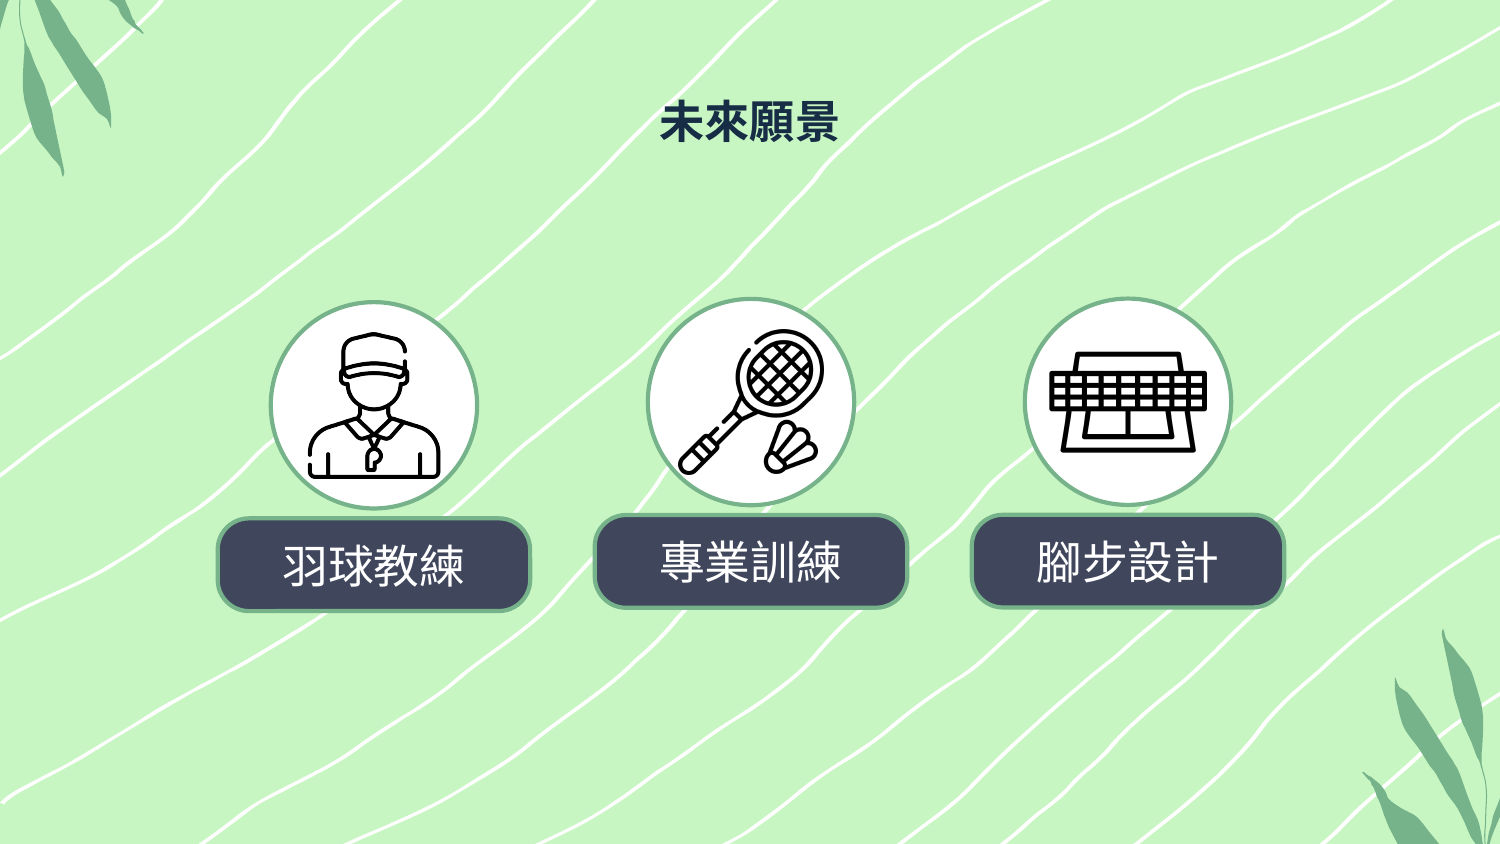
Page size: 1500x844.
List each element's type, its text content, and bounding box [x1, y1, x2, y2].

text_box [594, 298, 908, 608]
title 未來願景 [117, 72, 1383, 168]
text_box 羽球教練 [217, 518, 531, 612]
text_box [270, 301, 478, 509]
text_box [971, 298, 1285, 608]
